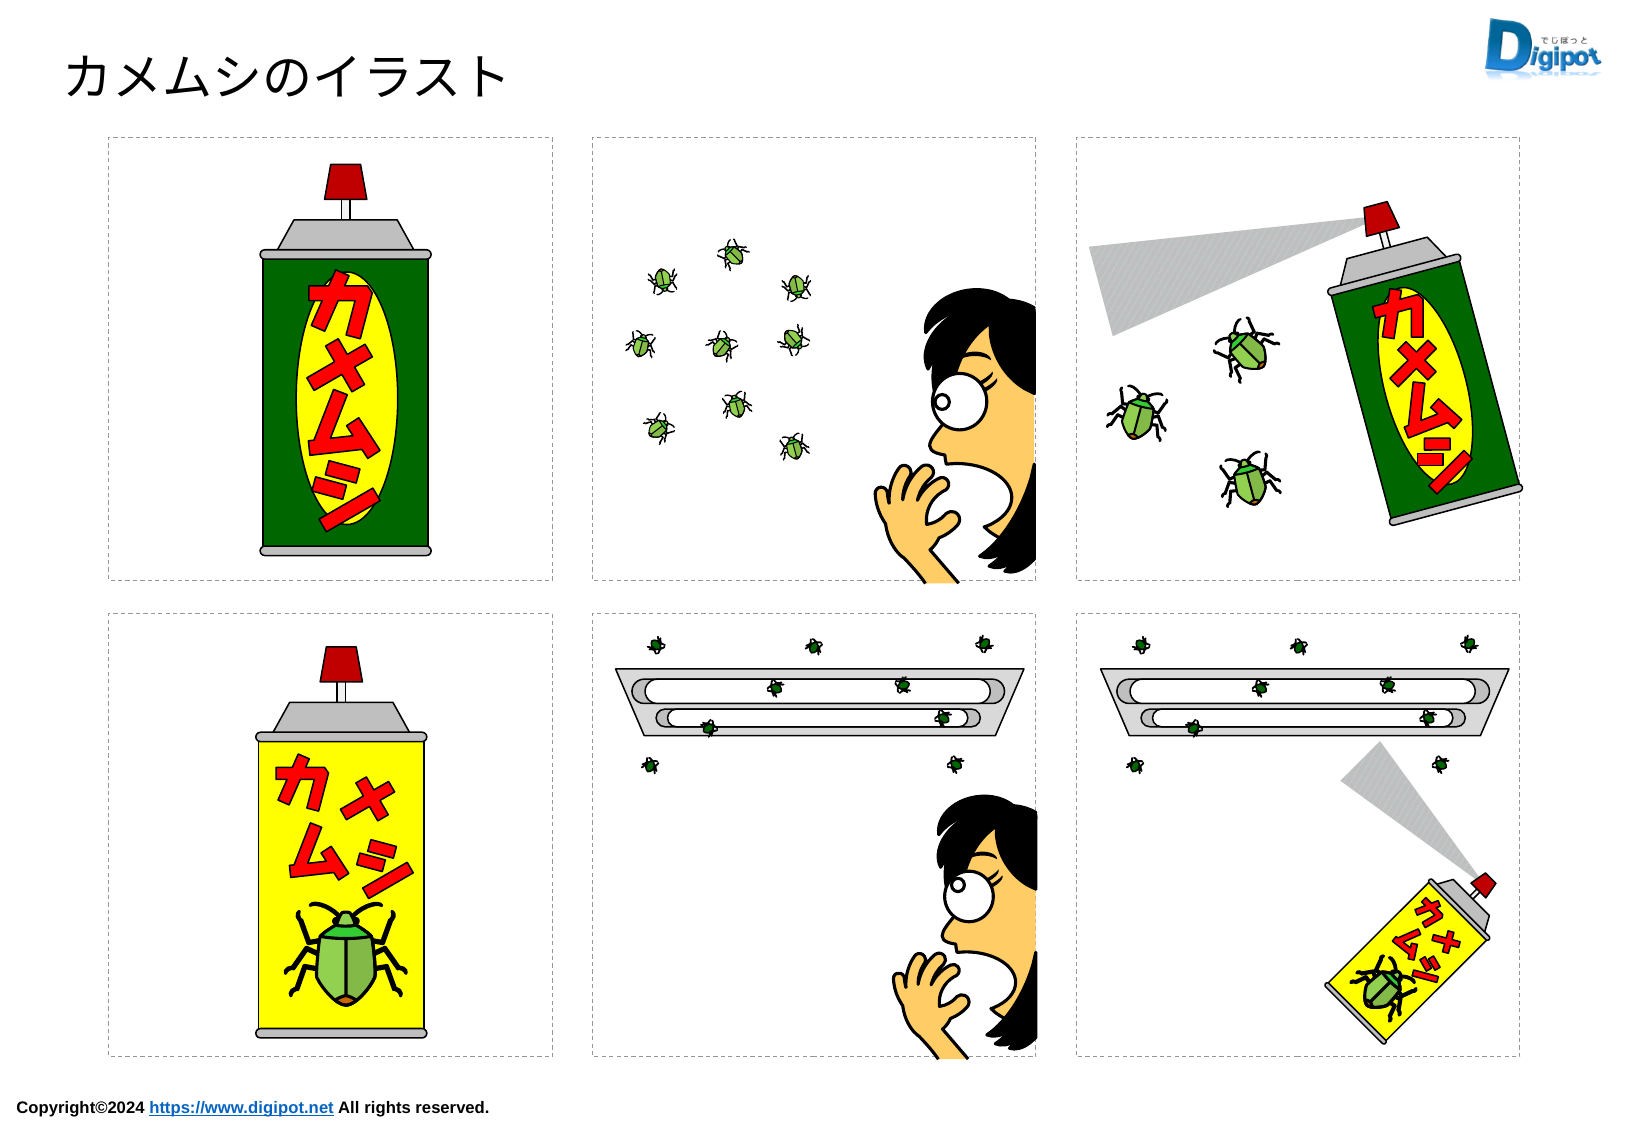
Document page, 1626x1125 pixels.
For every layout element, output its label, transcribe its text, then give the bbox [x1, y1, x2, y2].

picture [1485, 18, 1602, 82]
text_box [625, 242, 1049, 591]
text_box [260, 164, 432, 556]
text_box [1100, 636, 1509, 1000]
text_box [255, 646, 427, 1039]
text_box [615, 636, 1049, 1066]
text_box カメムシのイラスト [48, 38, 527, 113]
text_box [1095, 199, 1485, 514]
